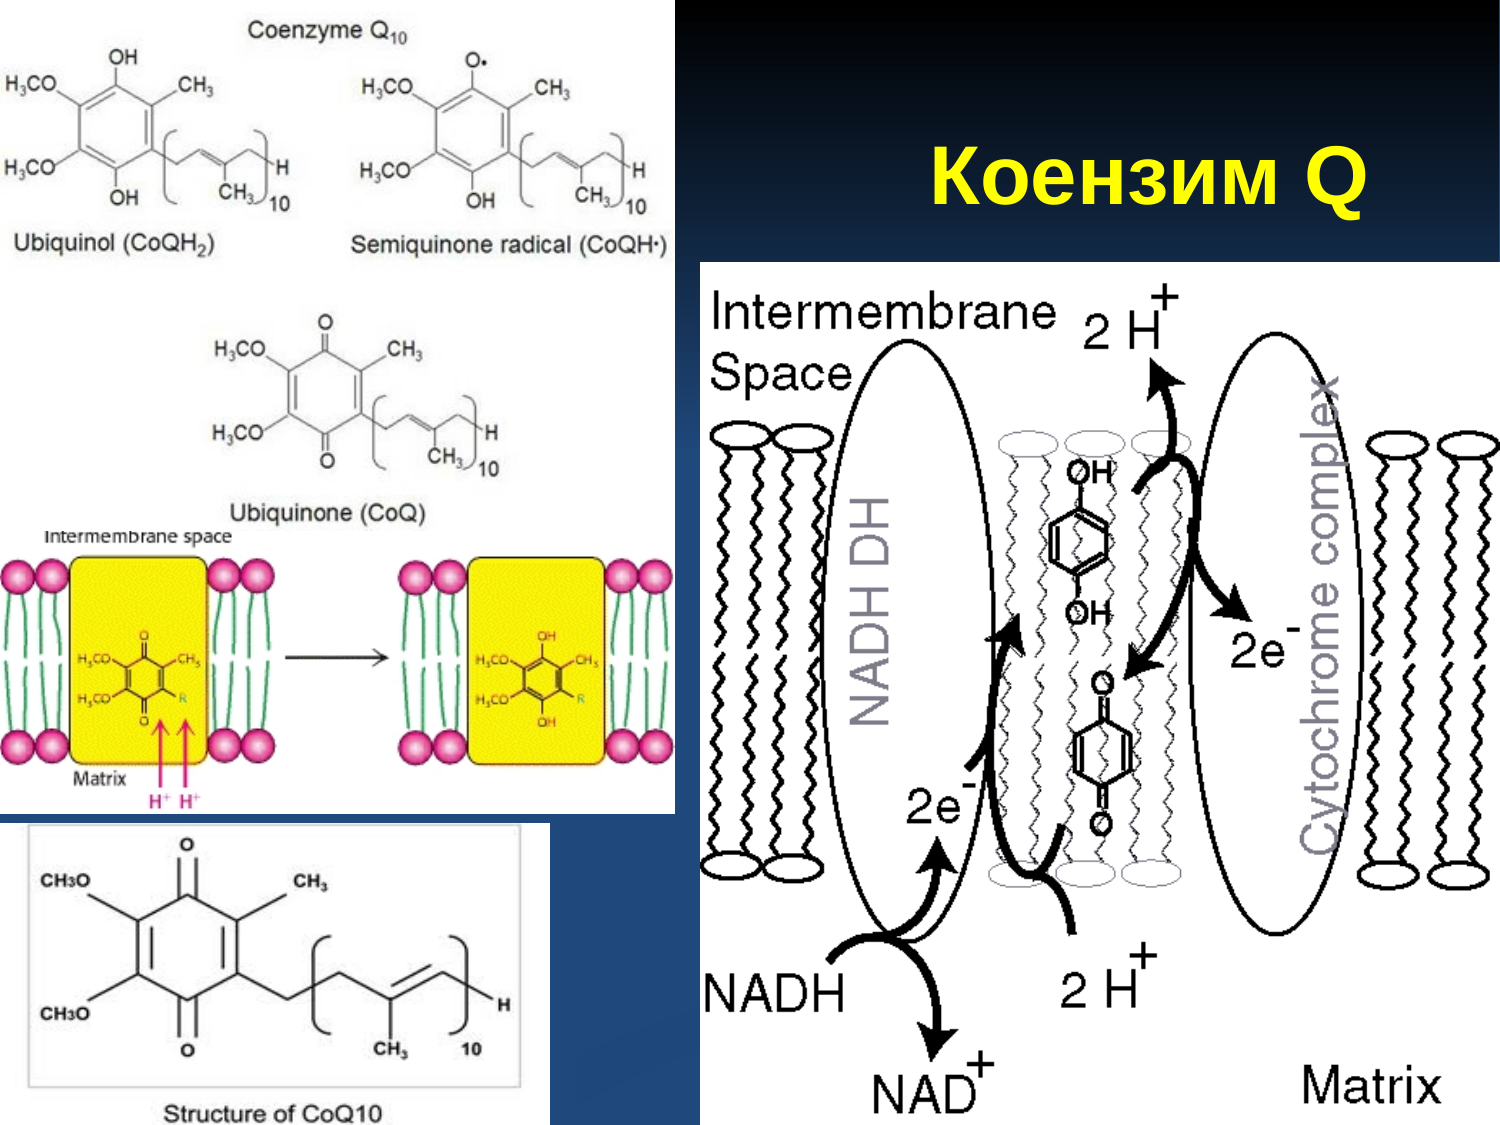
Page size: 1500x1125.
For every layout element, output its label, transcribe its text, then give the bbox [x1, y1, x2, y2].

picture [0, 0, 676, 815]
picture [699, 262, 1500, 1125]
title Коензим Q [825, 50, 1500, 262]
picture [0, 823, 551, 1125]
